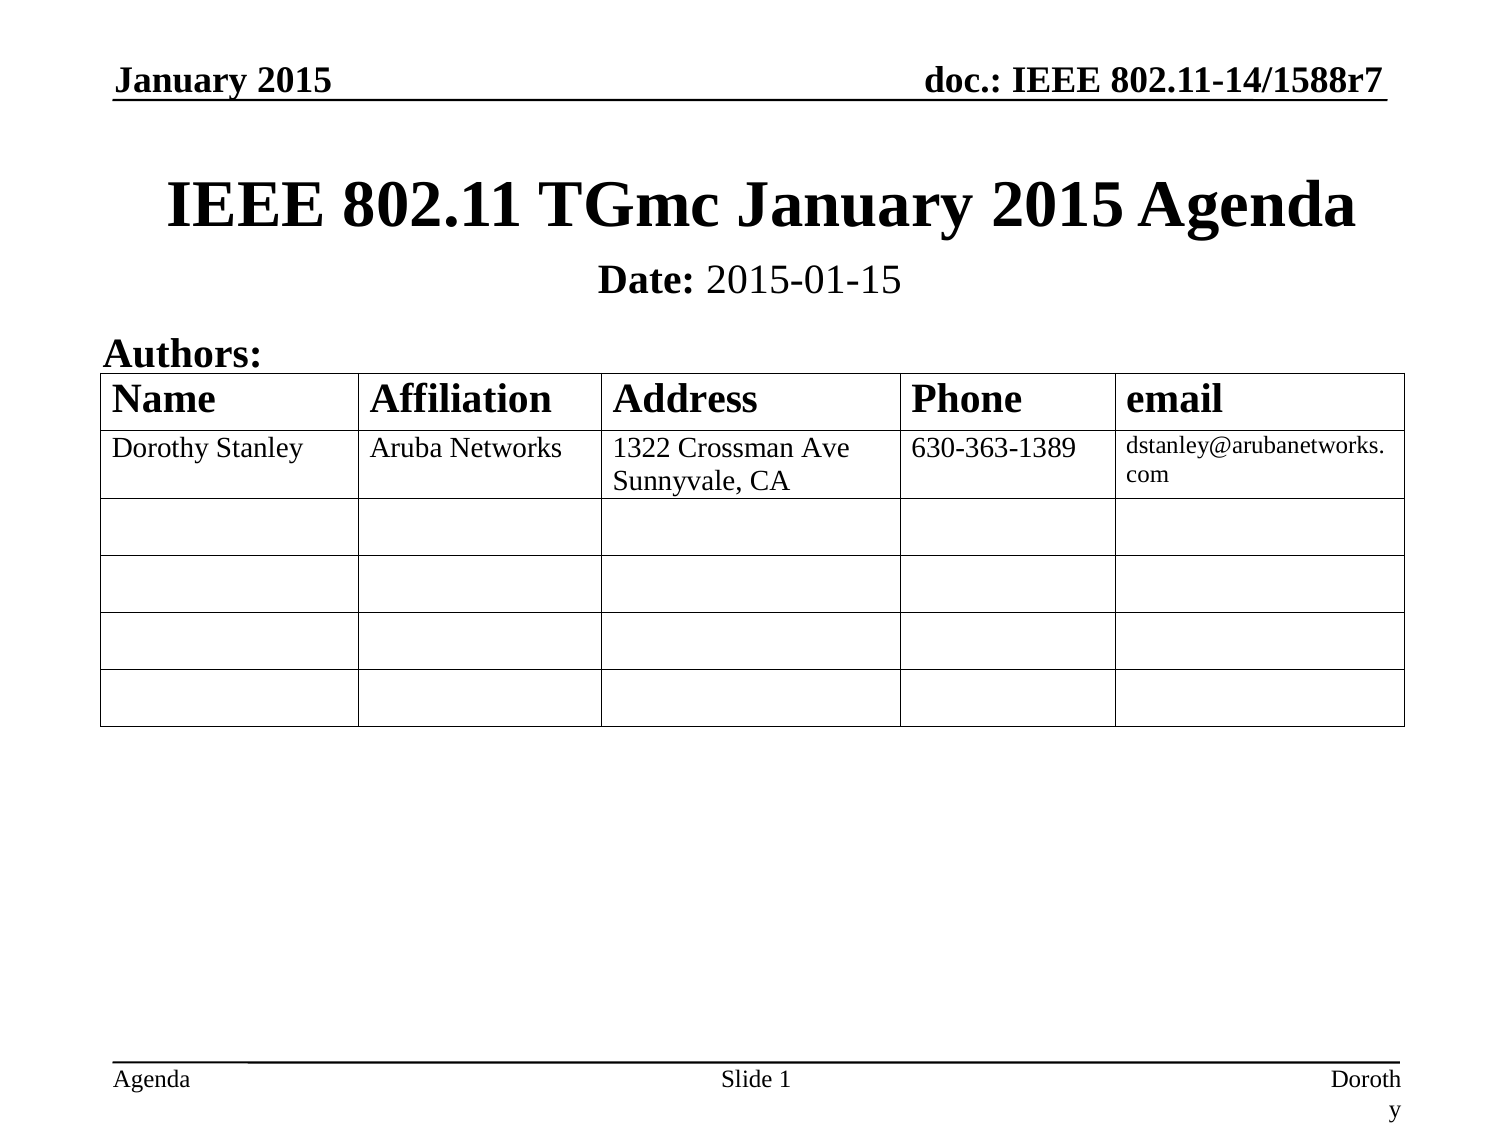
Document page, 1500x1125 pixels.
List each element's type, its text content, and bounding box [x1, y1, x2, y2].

slide_number Slide 1 [712, 1062, 800, 1093]
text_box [84, 372, 1436, 787]
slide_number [114, 54, 425, 100]
list Date: 2015-01-15 [112, 249, 1388, 313]
text_box Authors: [87, 318, 325, 371]
title IEEE 802.11 TGmc January 2015 Agenda [112, 112, 1413, 288]
footer Dorothy Stanley, Aruba Networks [1325, 1062, 1402, 1093]
